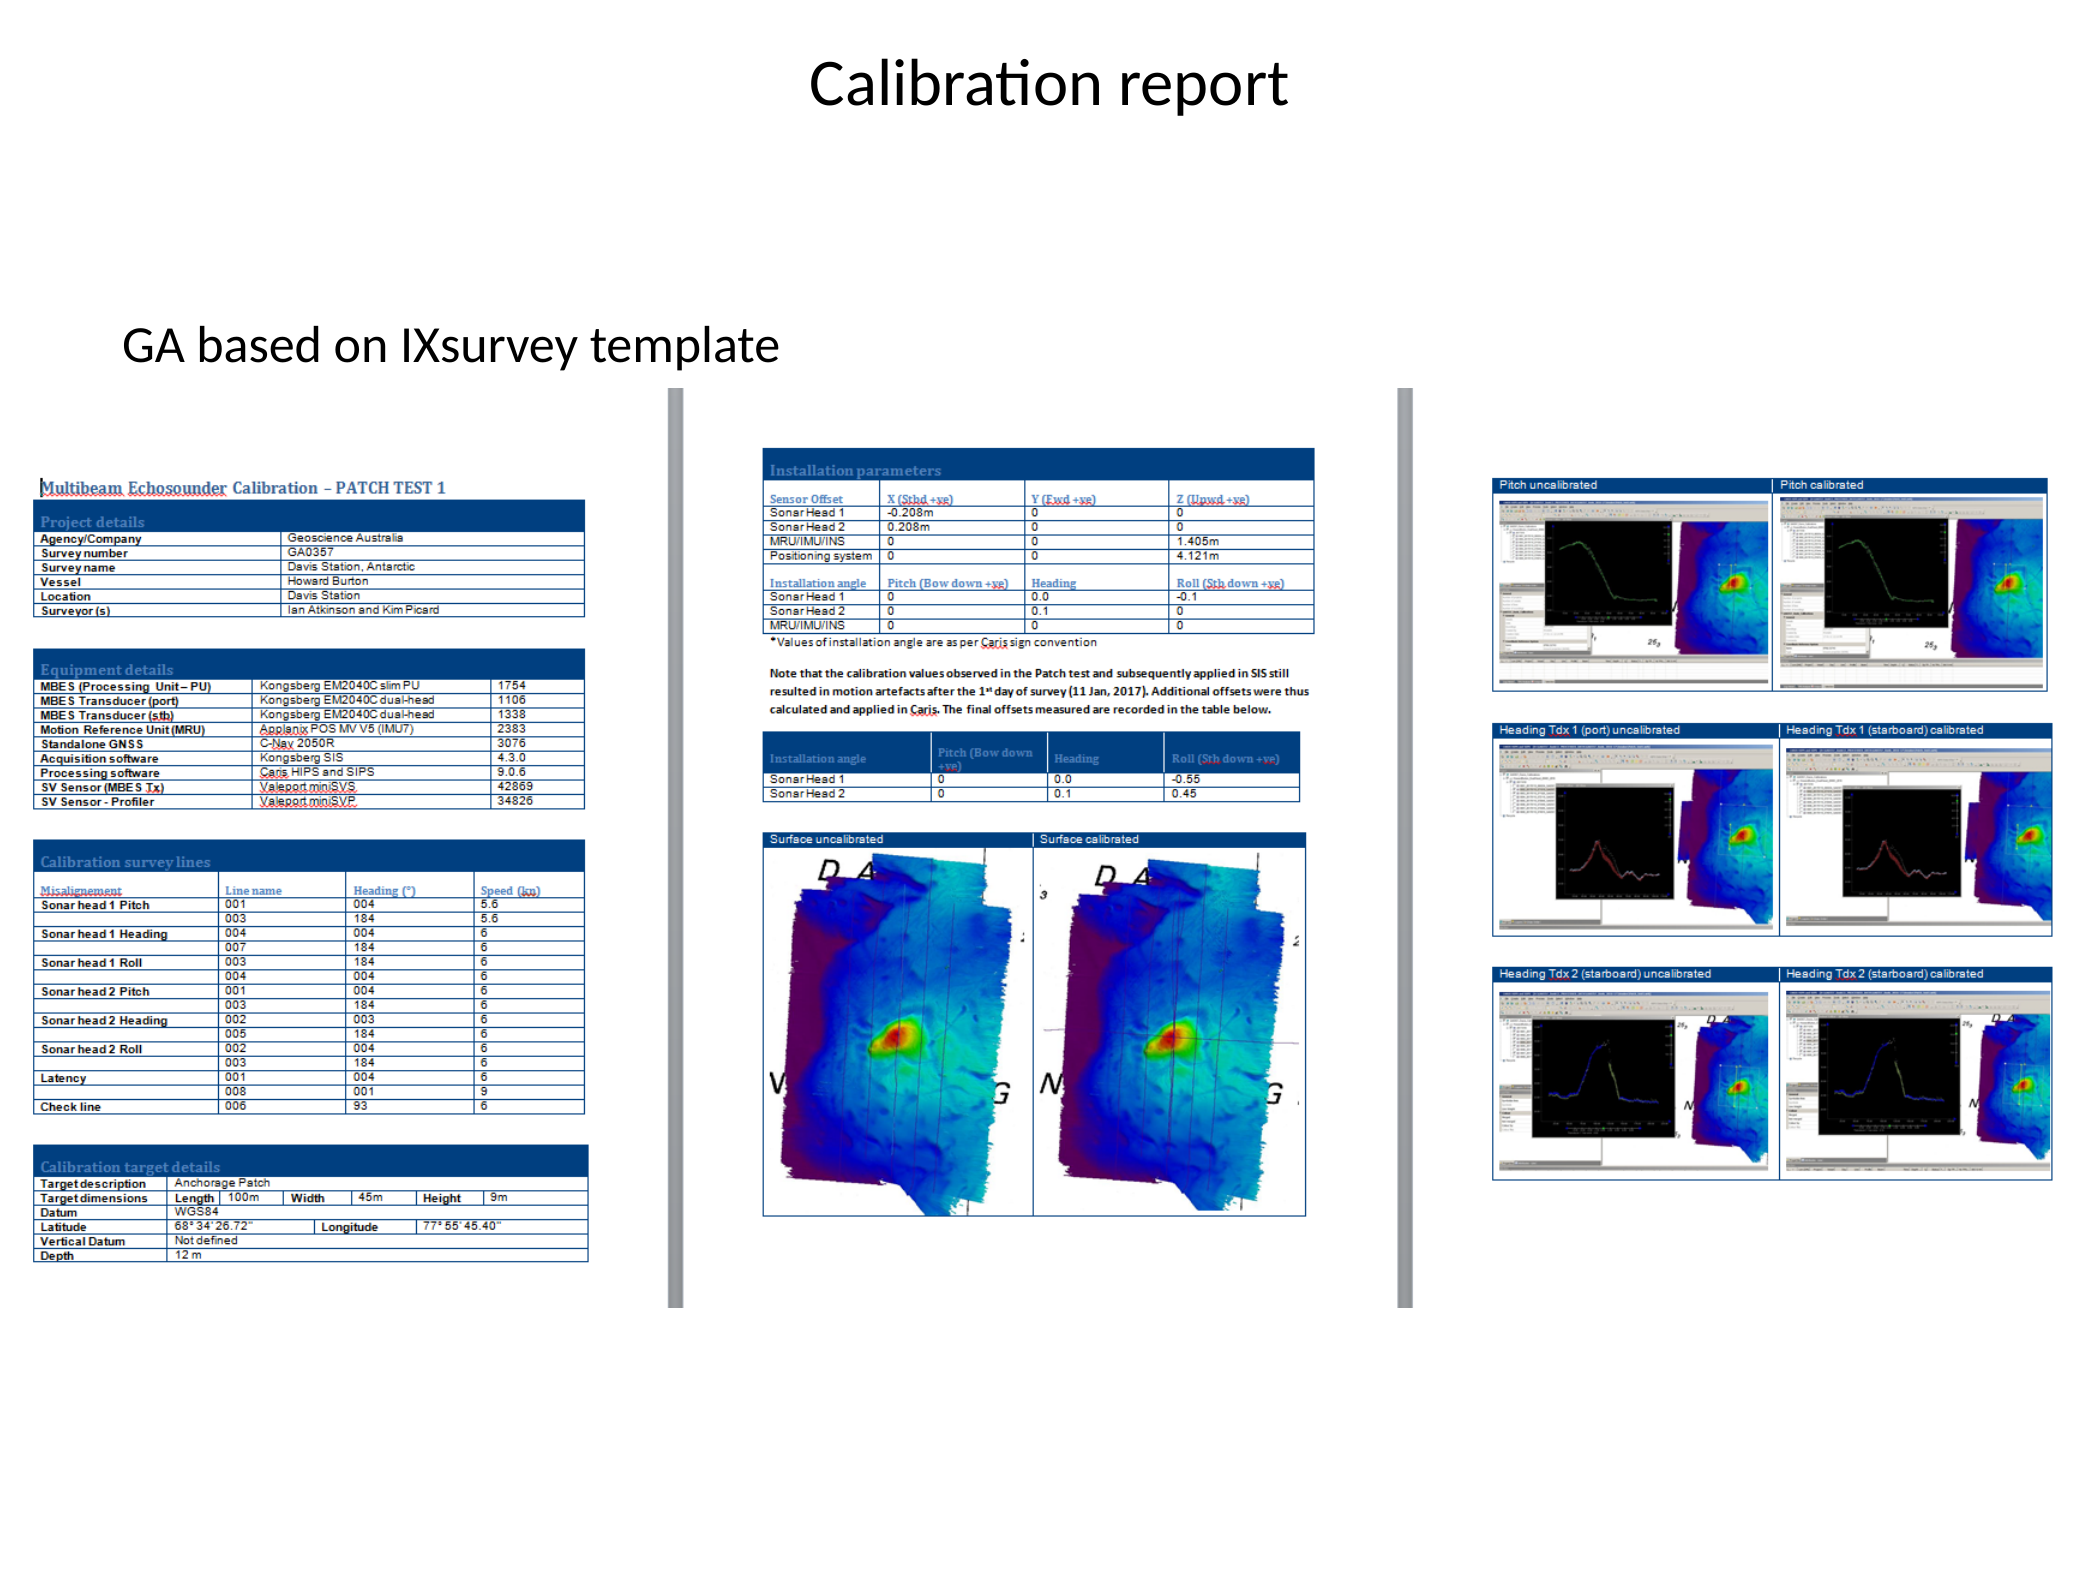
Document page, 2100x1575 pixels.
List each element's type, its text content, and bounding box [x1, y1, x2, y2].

picture [0, 388, 2100, 1308]
title Calibration report [105, 7, 1995, 150]
text_box GA based on IXsurvey template [107, 303, 796, 381]
